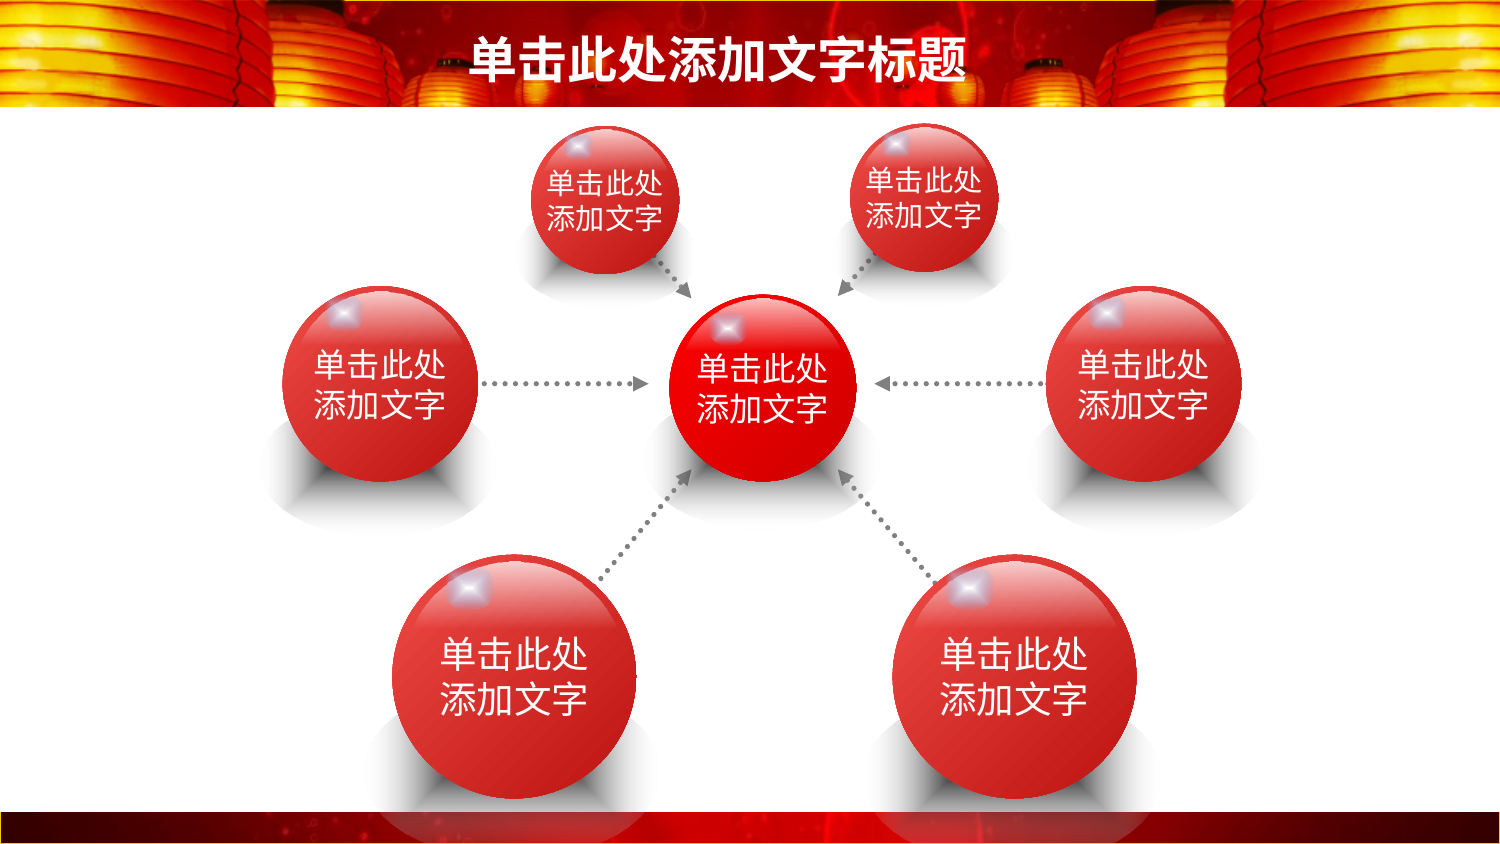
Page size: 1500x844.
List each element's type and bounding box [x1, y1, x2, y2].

text_box [862, 554, 1162, 844]
text_box [1026, 286, 1265, 537]
text_box [831, 123, 1015, 307]
text_box [258, 286, 496, 537]
picture [1162, 812, 1499, 843]
picture [661, 812, 862, 843]
text_box [361, 554, 661, 844]
text_box [514, 126, 698, 309]
text_box [642, 292, 881, 530]
title [103, 44, 1397, 208]
picture [1, 812, 361, 843]
text_box [636, 377, 642, 390]
picture [0, 0, 1500, 107]
text_box [881, 377, 887, 390]
